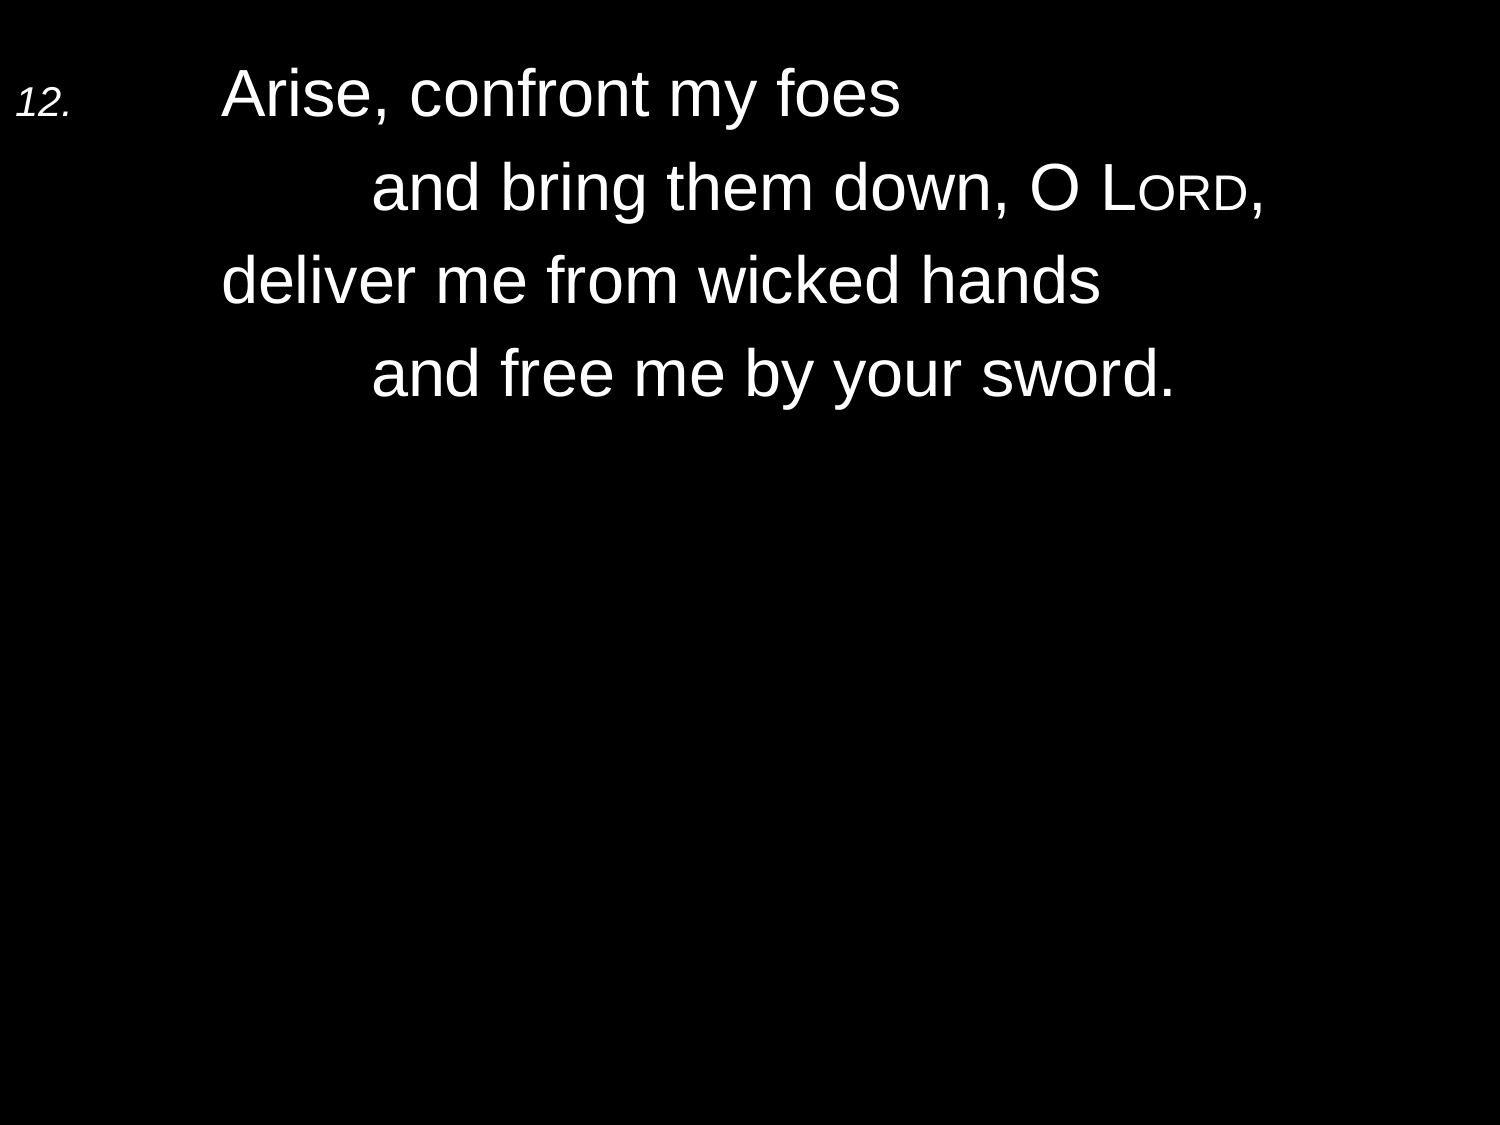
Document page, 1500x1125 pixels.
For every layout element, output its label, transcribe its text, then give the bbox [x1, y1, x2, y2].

list 12. Arise, confront my foes and bring them down, O Lord, deliver me from wicked hands and free me by your sword. [0, 42, 1500, 1047]
